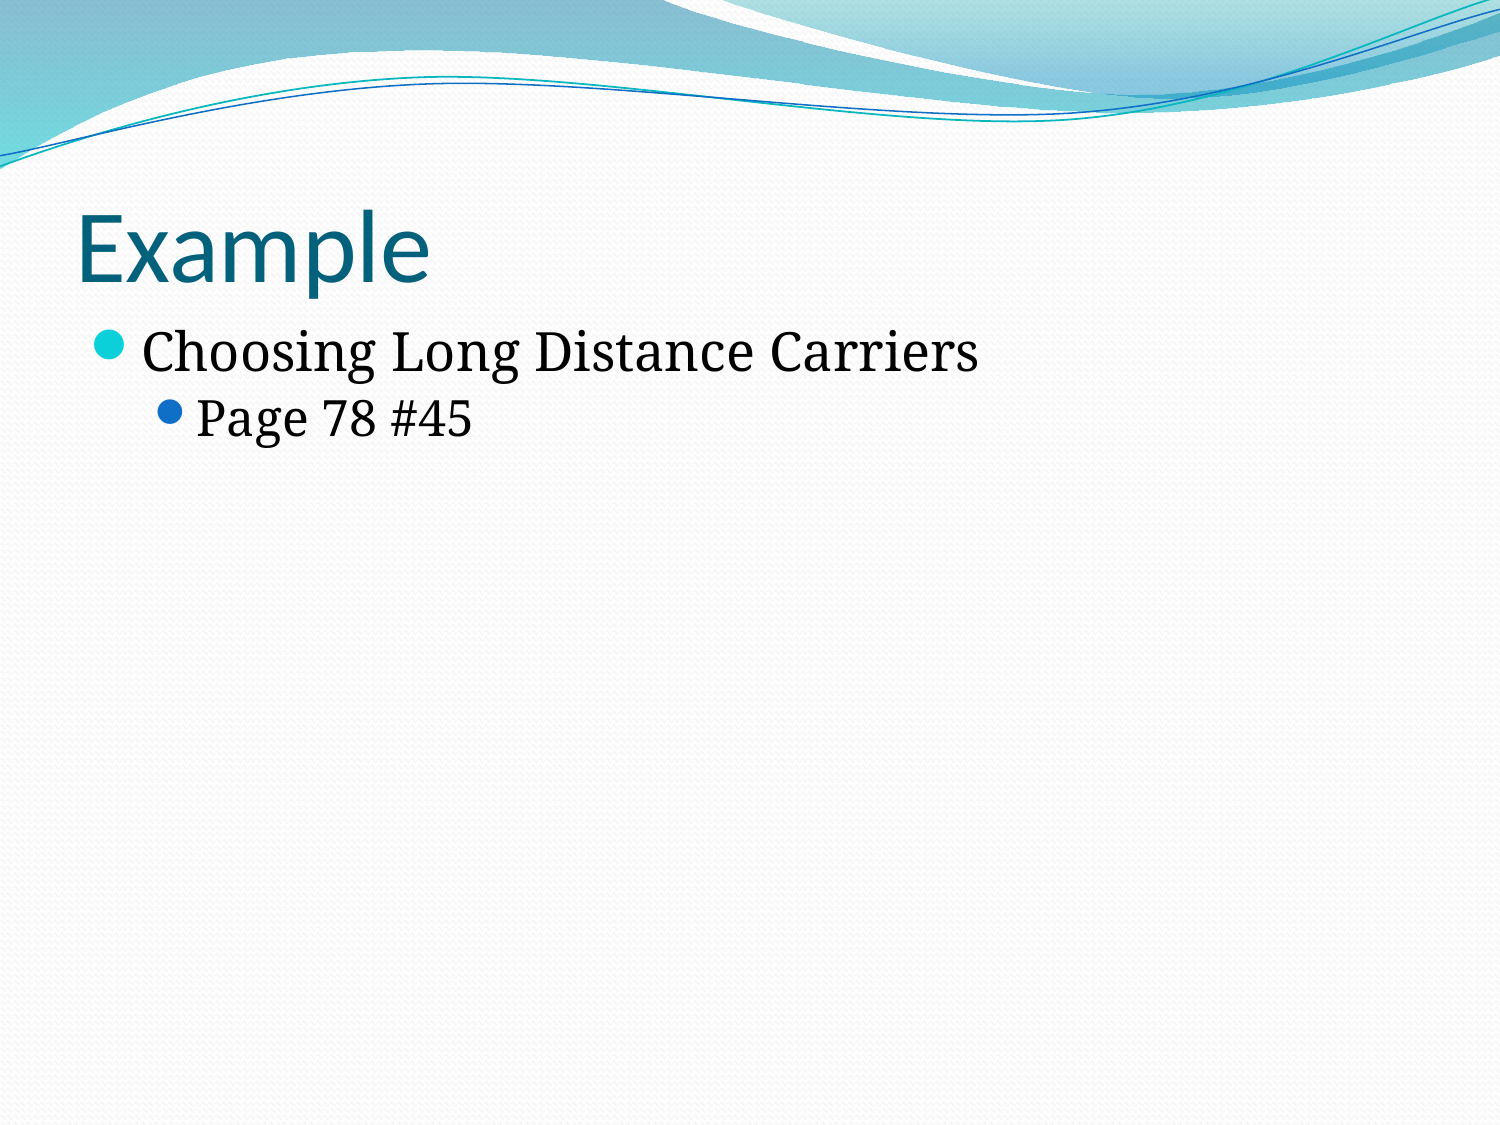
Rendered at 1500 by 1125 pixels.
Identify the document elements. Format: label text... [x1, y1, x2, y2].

title Example [75, 115, 1425, 303]
list Choosing Long Distance Carriers Page 78 #45 [75, 317, 1425, 1038]
